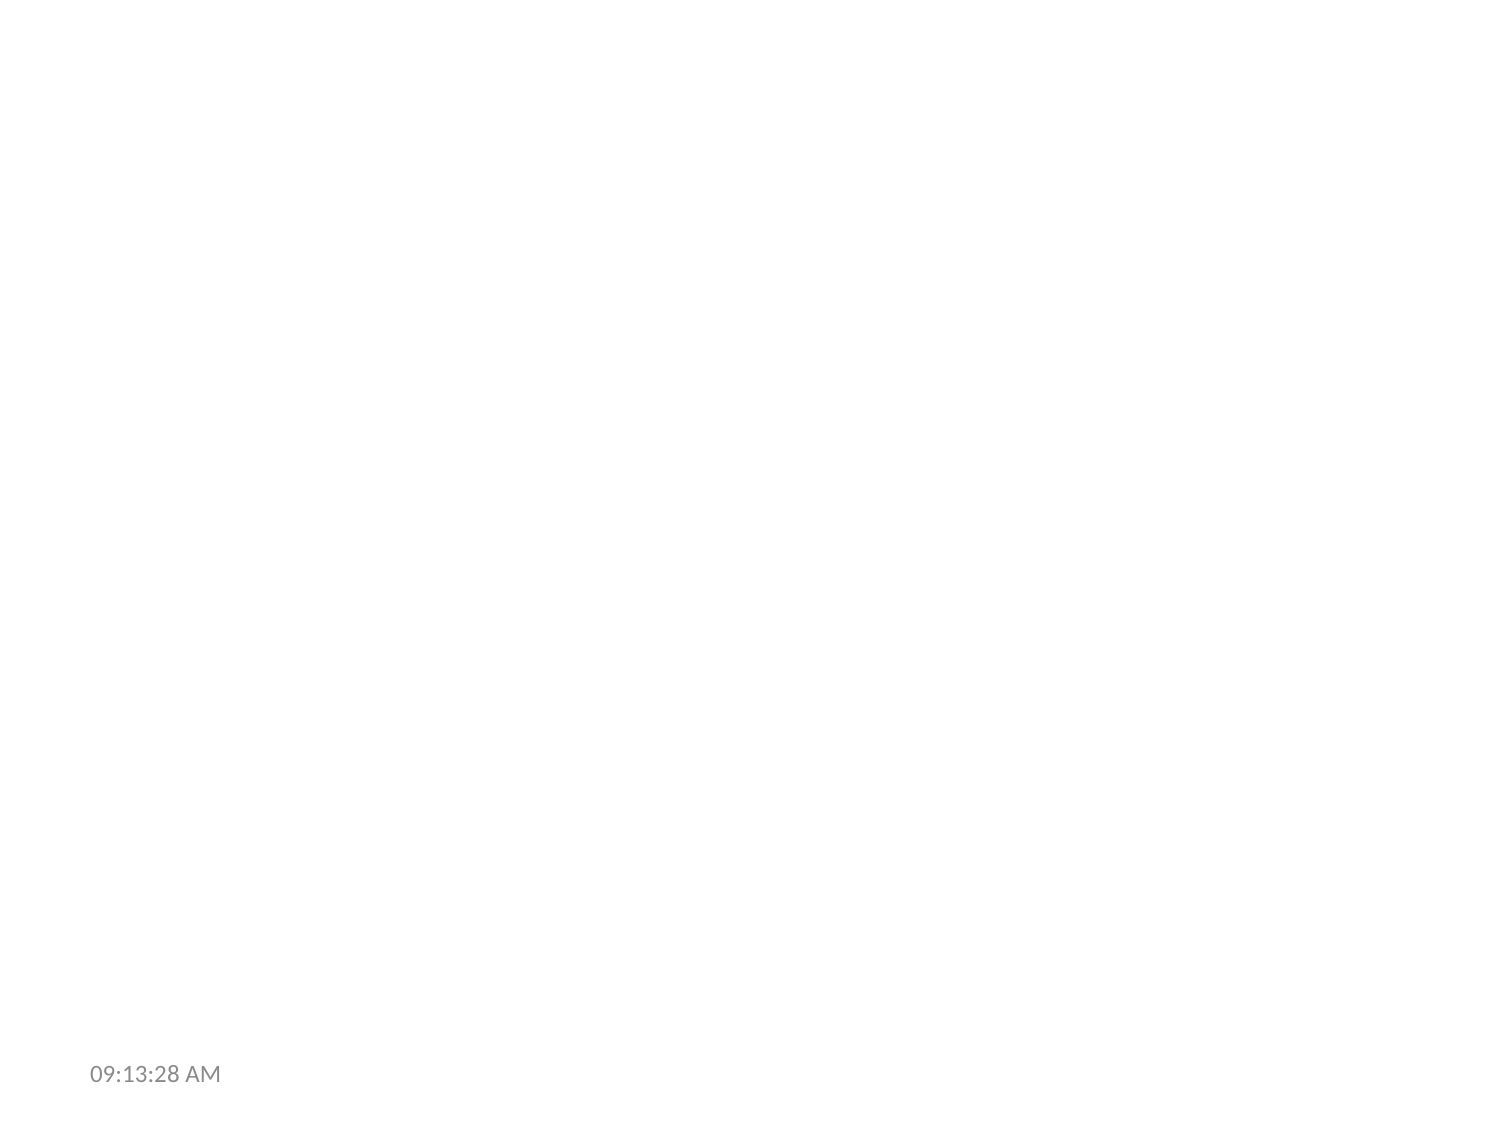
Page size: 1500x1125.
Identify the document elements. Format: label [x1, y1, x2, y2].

slide_number [75, 1042, 425, 1103]
